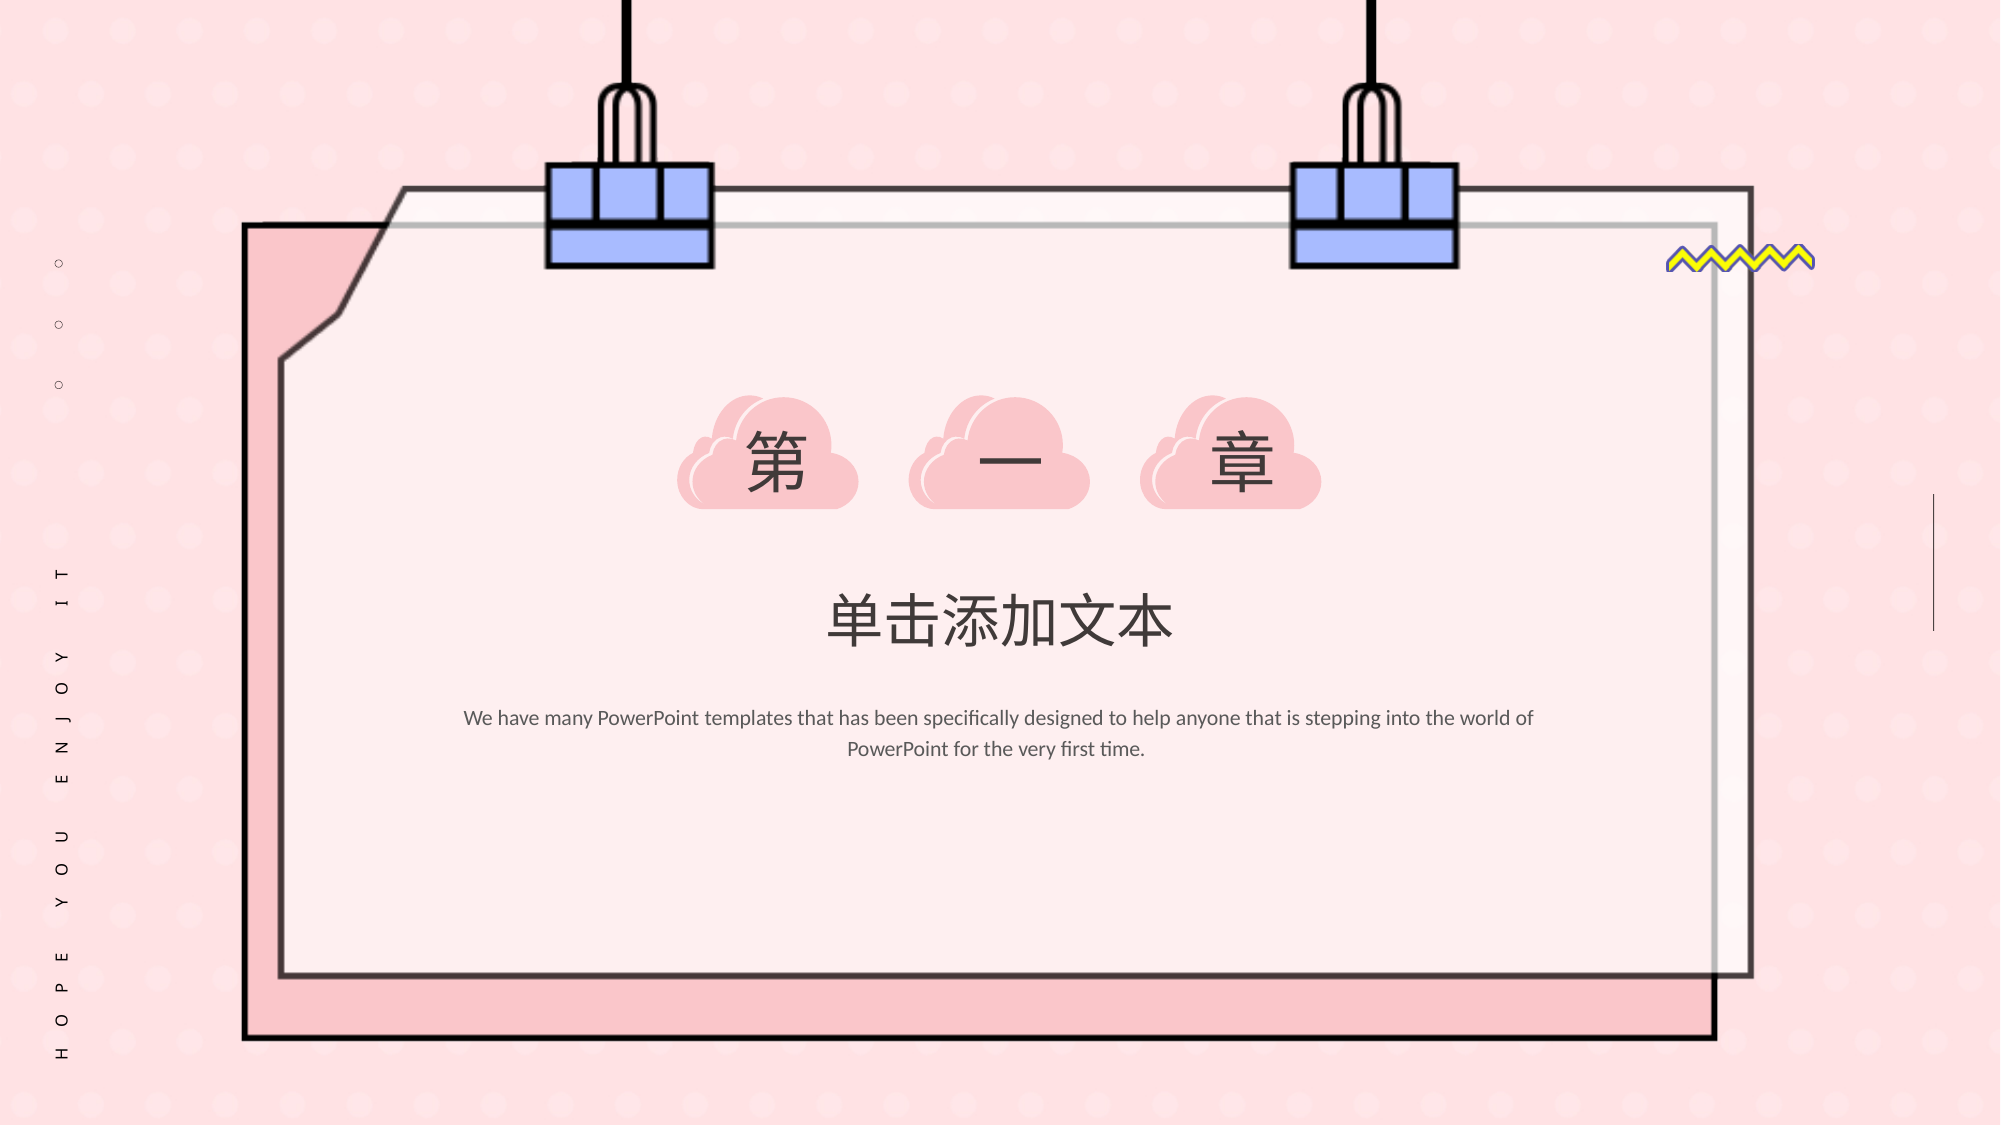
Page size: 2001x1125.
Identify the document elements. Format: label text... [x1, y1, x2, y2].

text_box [677, 395, 859, 510]
text_box [53, 258, 64, 269]
picture [0, 0, 2001, 1125]
text_box [53, 319, 64, 330]
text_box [908, 395, 1090, 510]
text_box HOPE YOU ENJOY IT [43, 555, 79, 1076]
text_box [53, 380, 64, 390]
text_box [1139, 395, 1322, 510]
